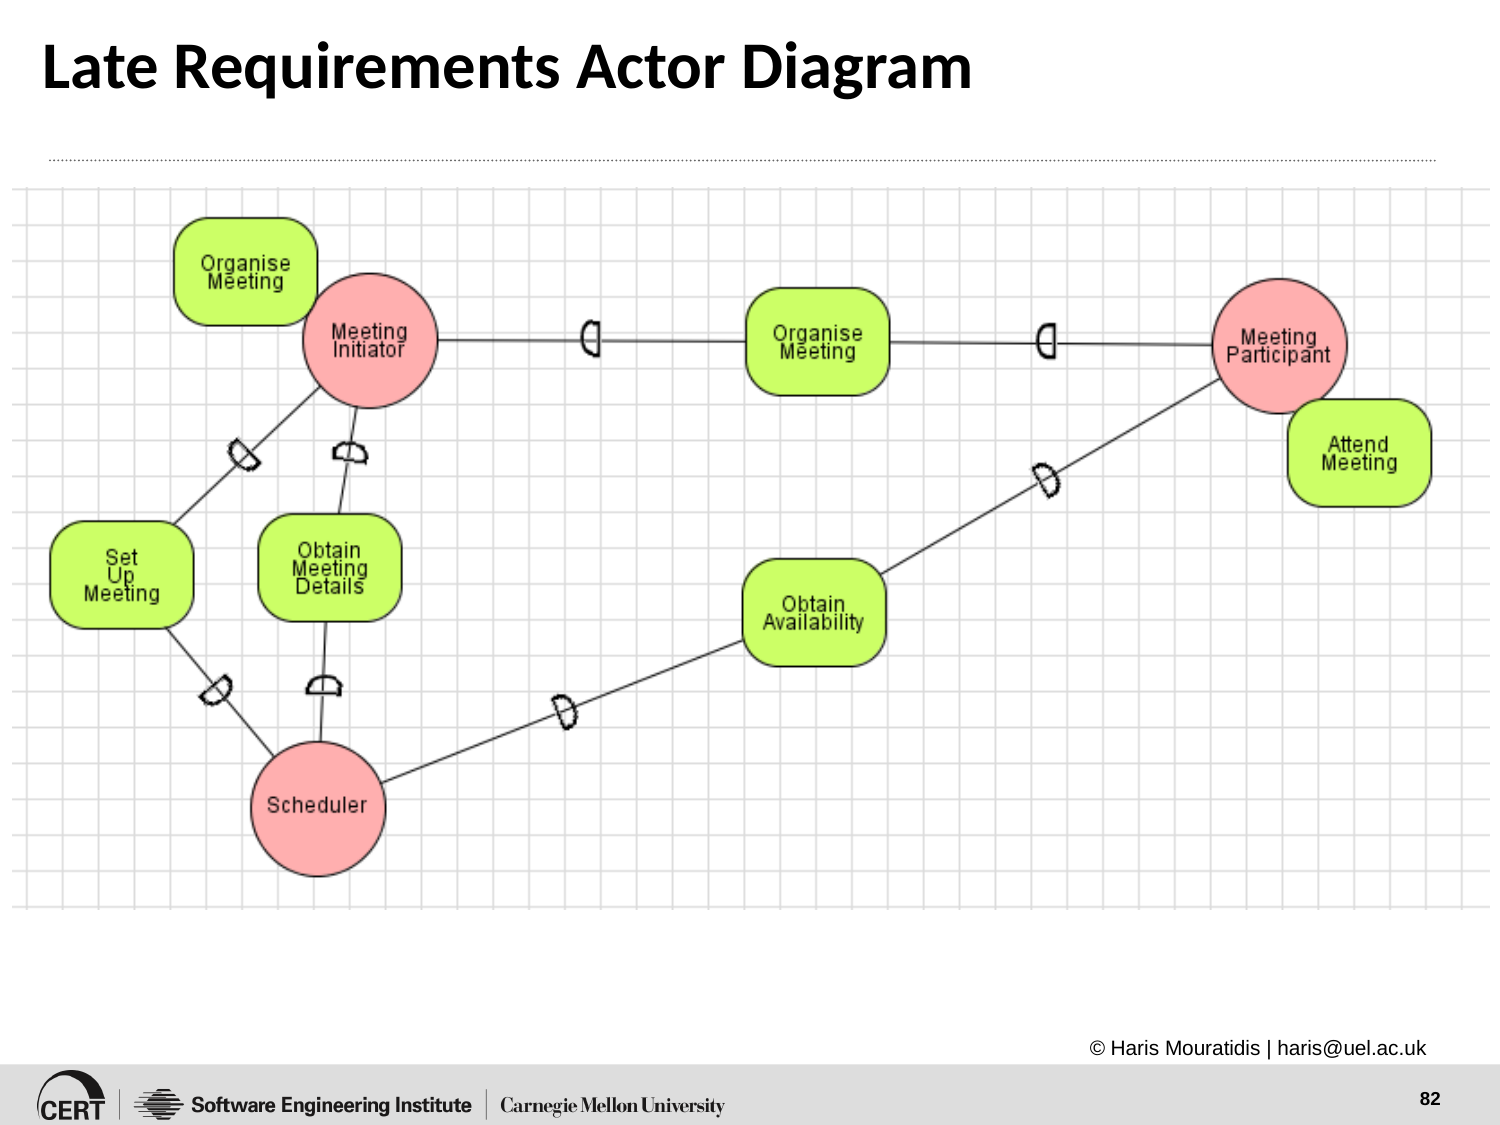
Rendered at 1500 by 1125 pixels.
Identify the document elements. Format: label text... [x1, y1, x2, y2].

picture [37, 1069, 725, 1122]
title Late Requirements Actor Diagram [42, 37, 1434, 155]
picture [12, 187, 1490, 910]
text_box © Haris Mouratidis | haris@uel.ac.uk [1074, 1027, 1500, 1075]
